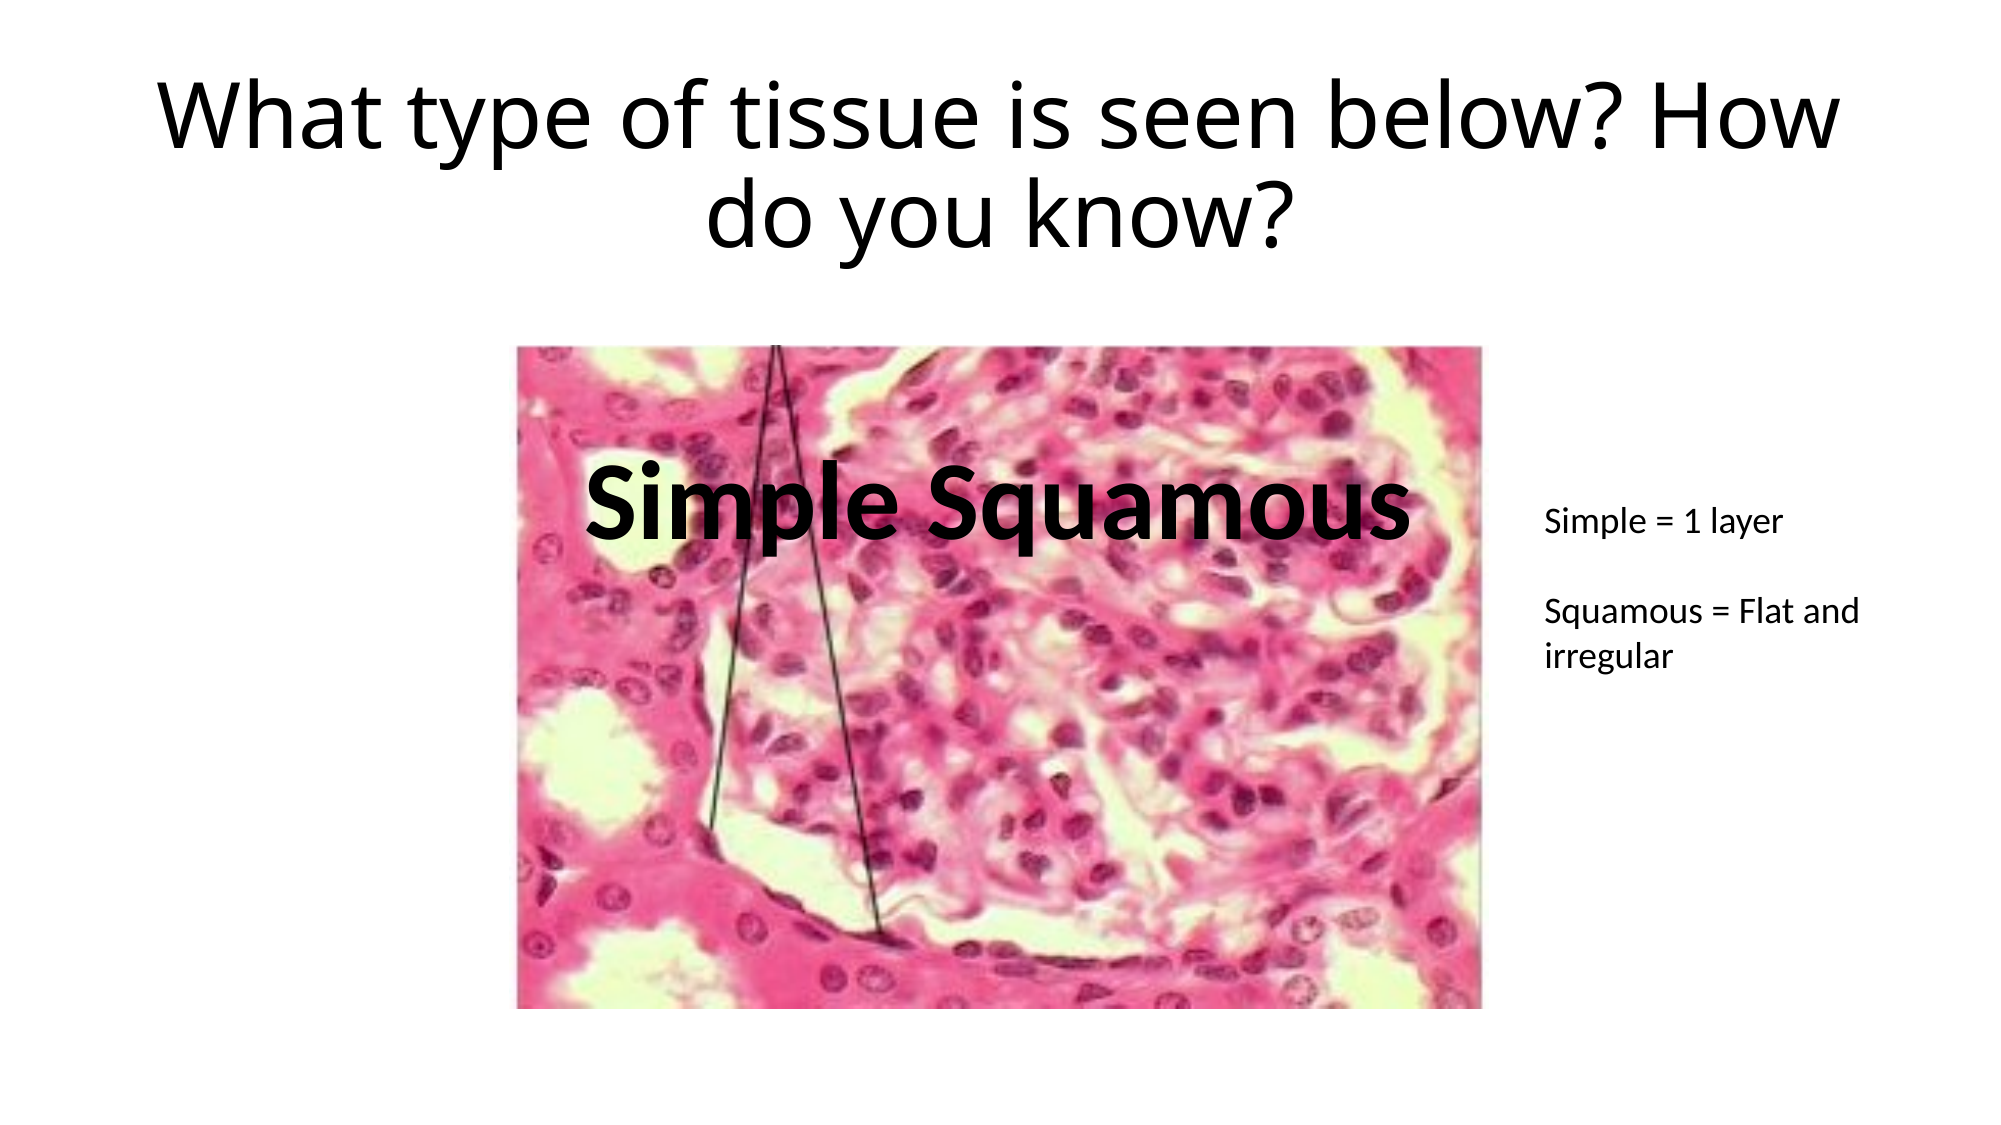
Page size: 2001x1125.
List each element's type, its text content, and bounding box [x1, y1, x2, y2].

title What type of tissue is seen below? How do you know? [137, 59, 1863, 278]
picture [509, 345, 1489, 1010]
text_box Simple = 1 layer Squamous = Flat and irregular [1529, 488, 1898, 684]
